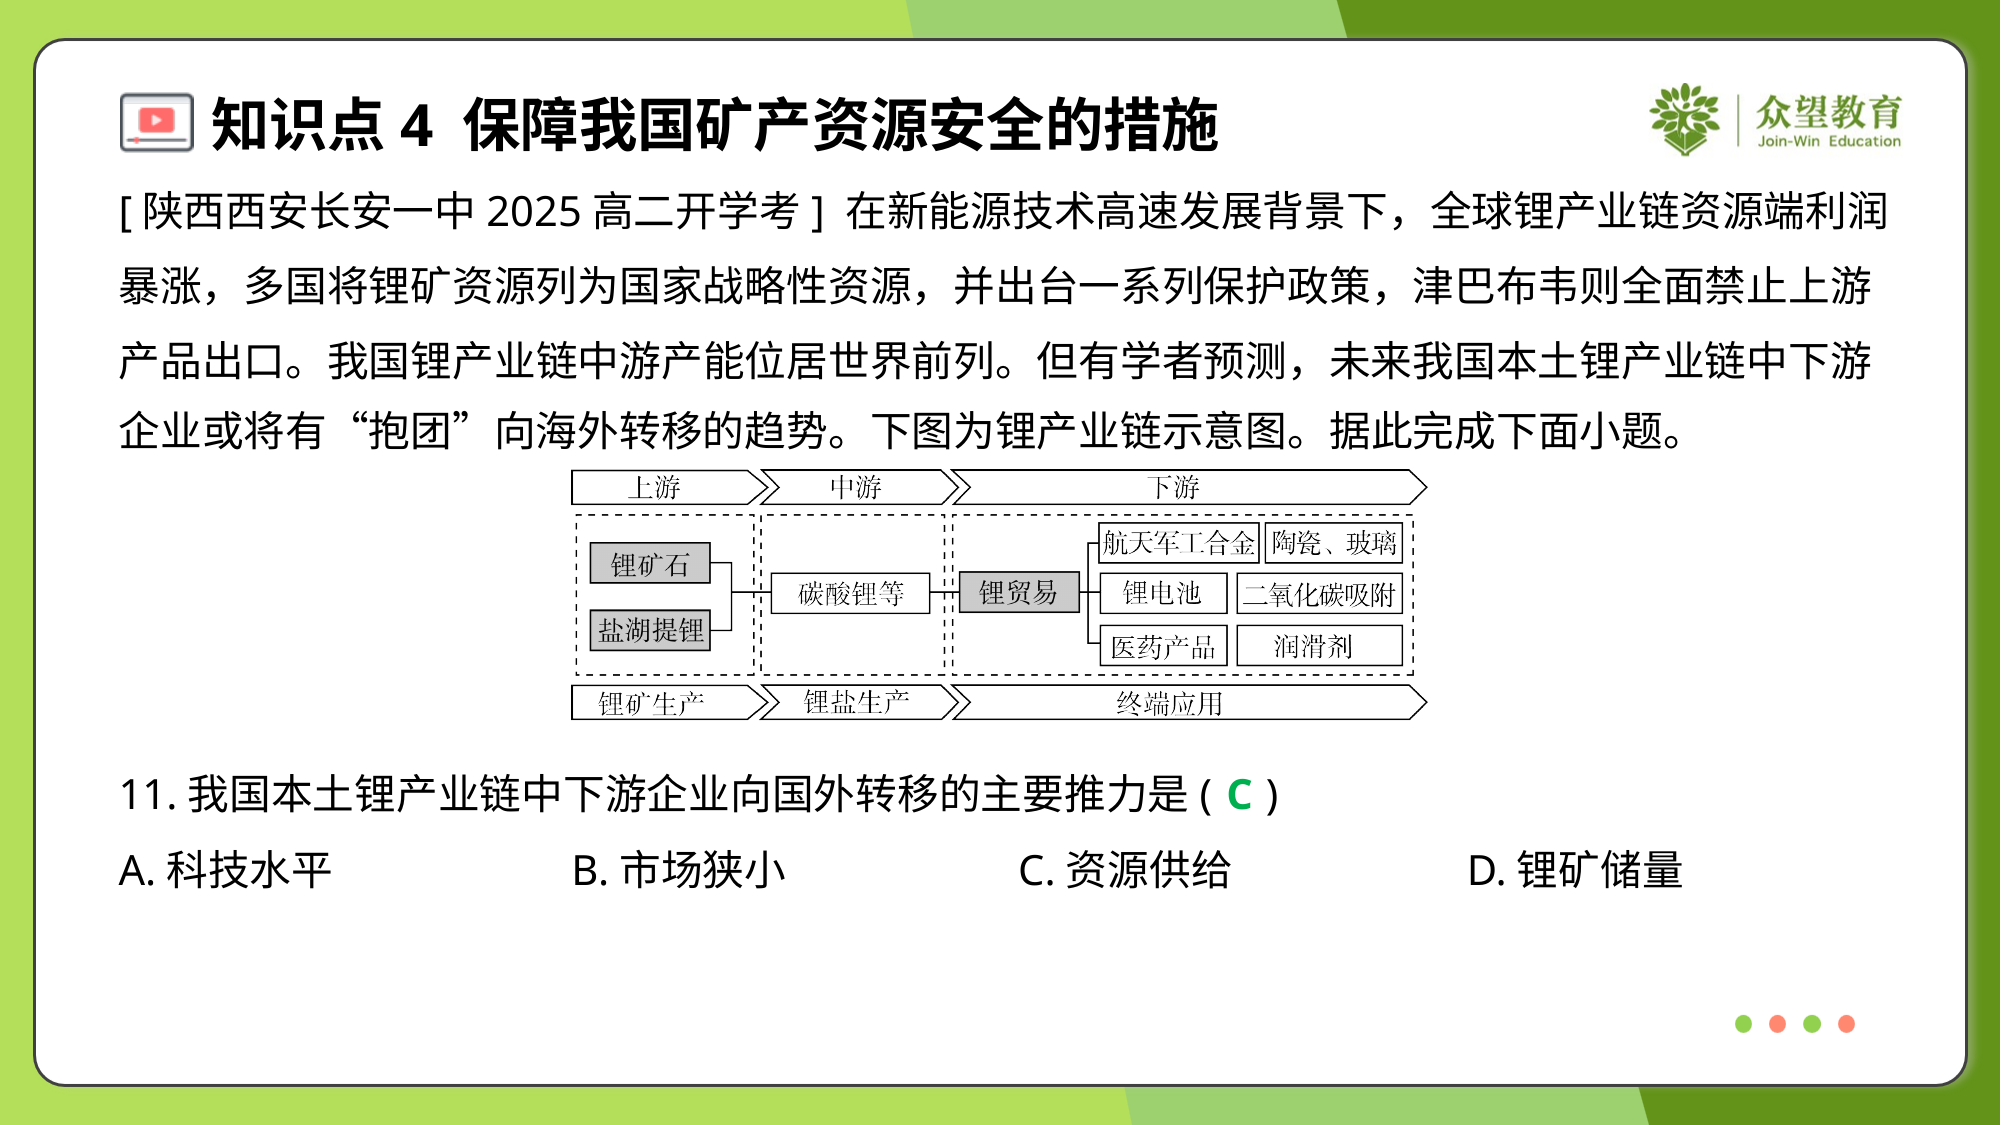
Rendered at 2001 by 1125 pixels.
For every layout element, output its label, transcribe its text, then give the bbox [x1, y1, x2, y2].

text_box C [1210, 742, 1269, 810]
text_box A.科技水平 B.市场狭小 C.资源供给 D.锂矿储量 [118, 818, 1883, 886]
text_box 11.我国本土锂产业链中下游企业向国外转移的主要推力是( ) [1269, 742, 1883, 810]
text_box [陕西西安长安一中2025高二开学考] 在新能源技术高速发展背景下，全球锂产业链资源端利润 暴涨，多国将锂矿资源列为国家战略性资源，并出台一系列保护政策，津巴布韦则全面禁止上游 产品出口。我国锂产业链中游产能位居世界前列。但有学者预测，未来我国本土锂产业链中下游 企业或将有“抱团”向海外转移的趋势。下图为锂产业链示意图。据此完成下面小题。 [118, 159, 1883, 448]
picture [0, 0, 2000, 1125]
text_box 11.我国本土锂产业链中下游企业向国外转移的主要推力是( ) [118, 742, 1210, 810]
